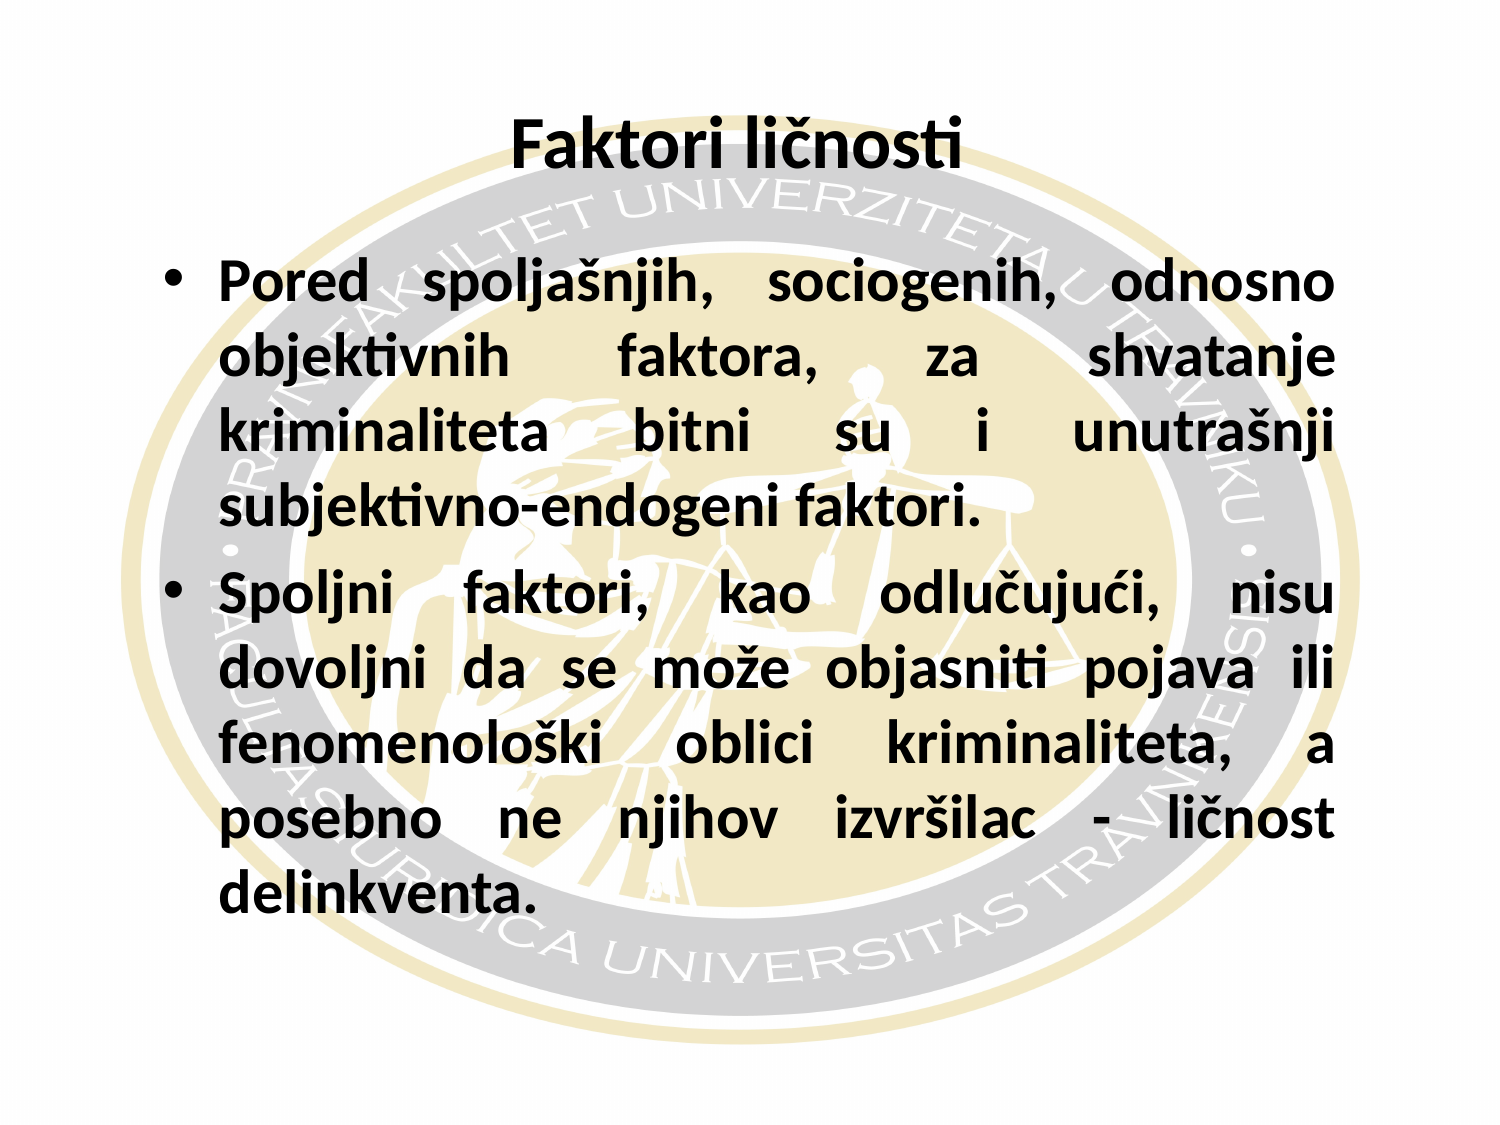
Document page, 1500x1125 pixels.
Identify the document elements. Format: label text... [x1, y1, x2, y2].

list Pored spoljašnjih, sociogenih, odnosno objektivnih faktora, za shvatanje kriminaliteta bitni su i unutrašnji subjektivno-endogeni faktori. Spoljni faktori, kao odlučujući, nisu dovoljni da se može objasniti pojava ili fenomenološki oblici kriminaliteta, a posebno ne njihov izvršilac - ličnost delinkventa. [147, 231, 1353, 1005]
title Faktori ličnosti [135, 45, 1341, 233]
